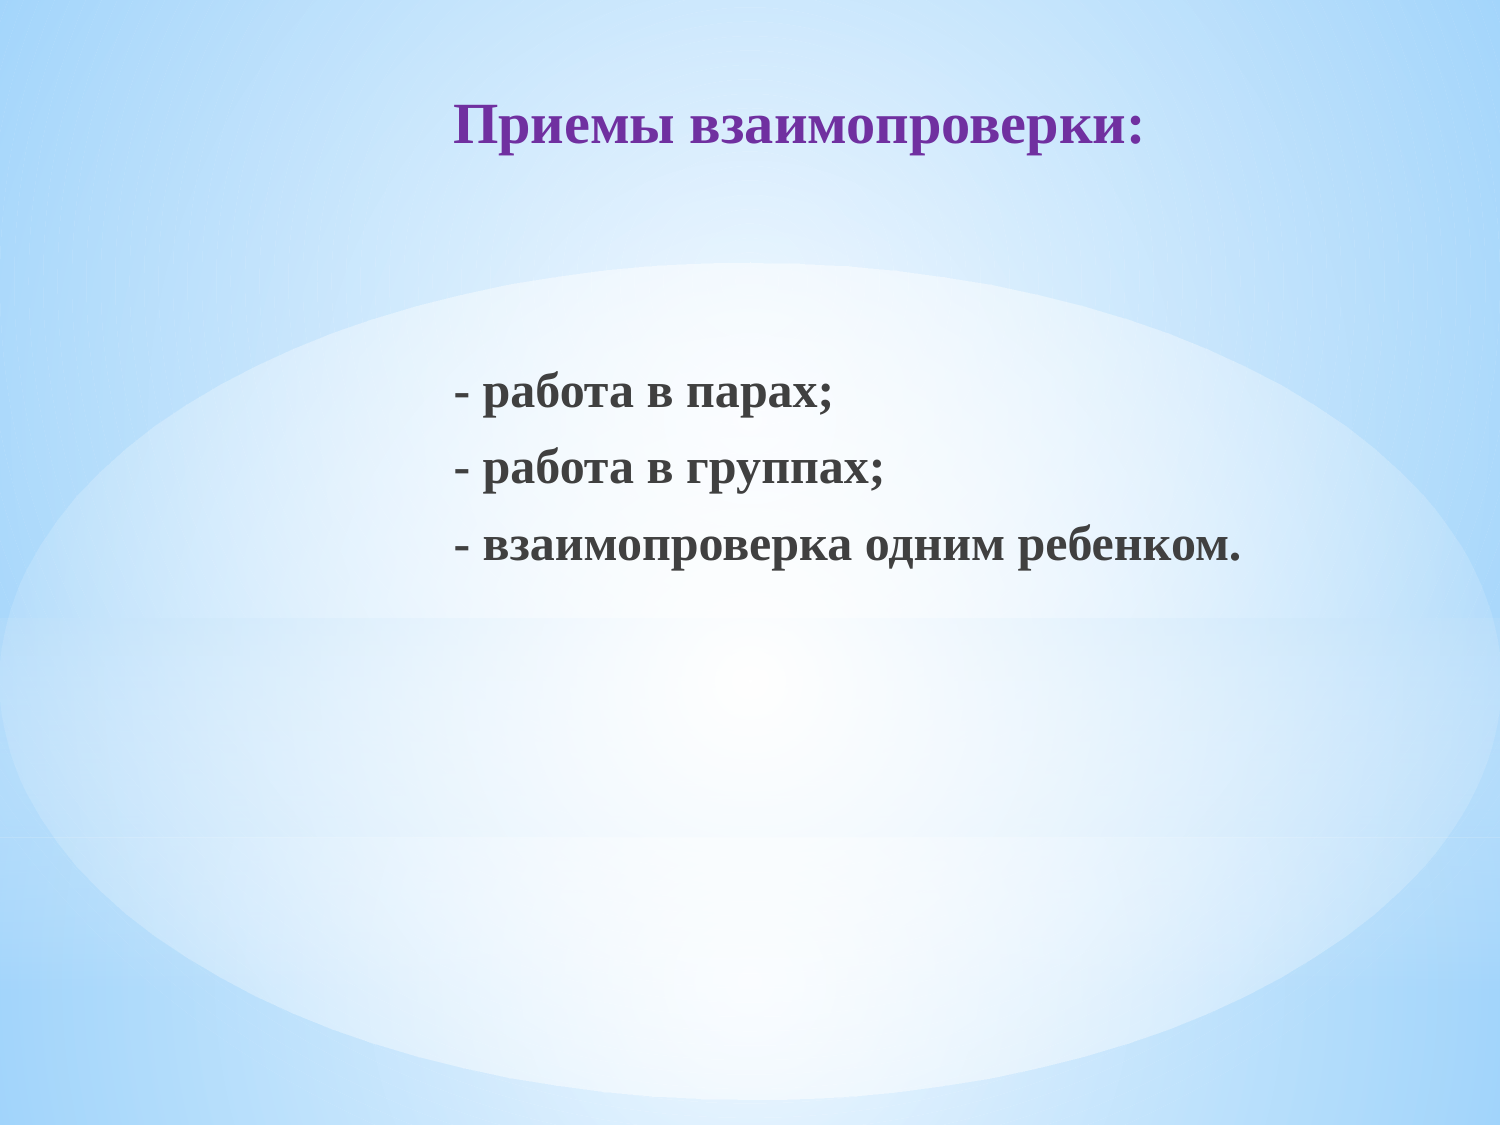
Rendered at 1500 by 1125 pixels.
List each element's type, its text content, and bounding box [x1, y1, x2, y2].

title Приемы взаимопроверки: [265, 78, 1334, 266]
list - работа в парах; - работа в группах; - взаимопроверка одним ребенком. [431, 349, 1294, 920]
